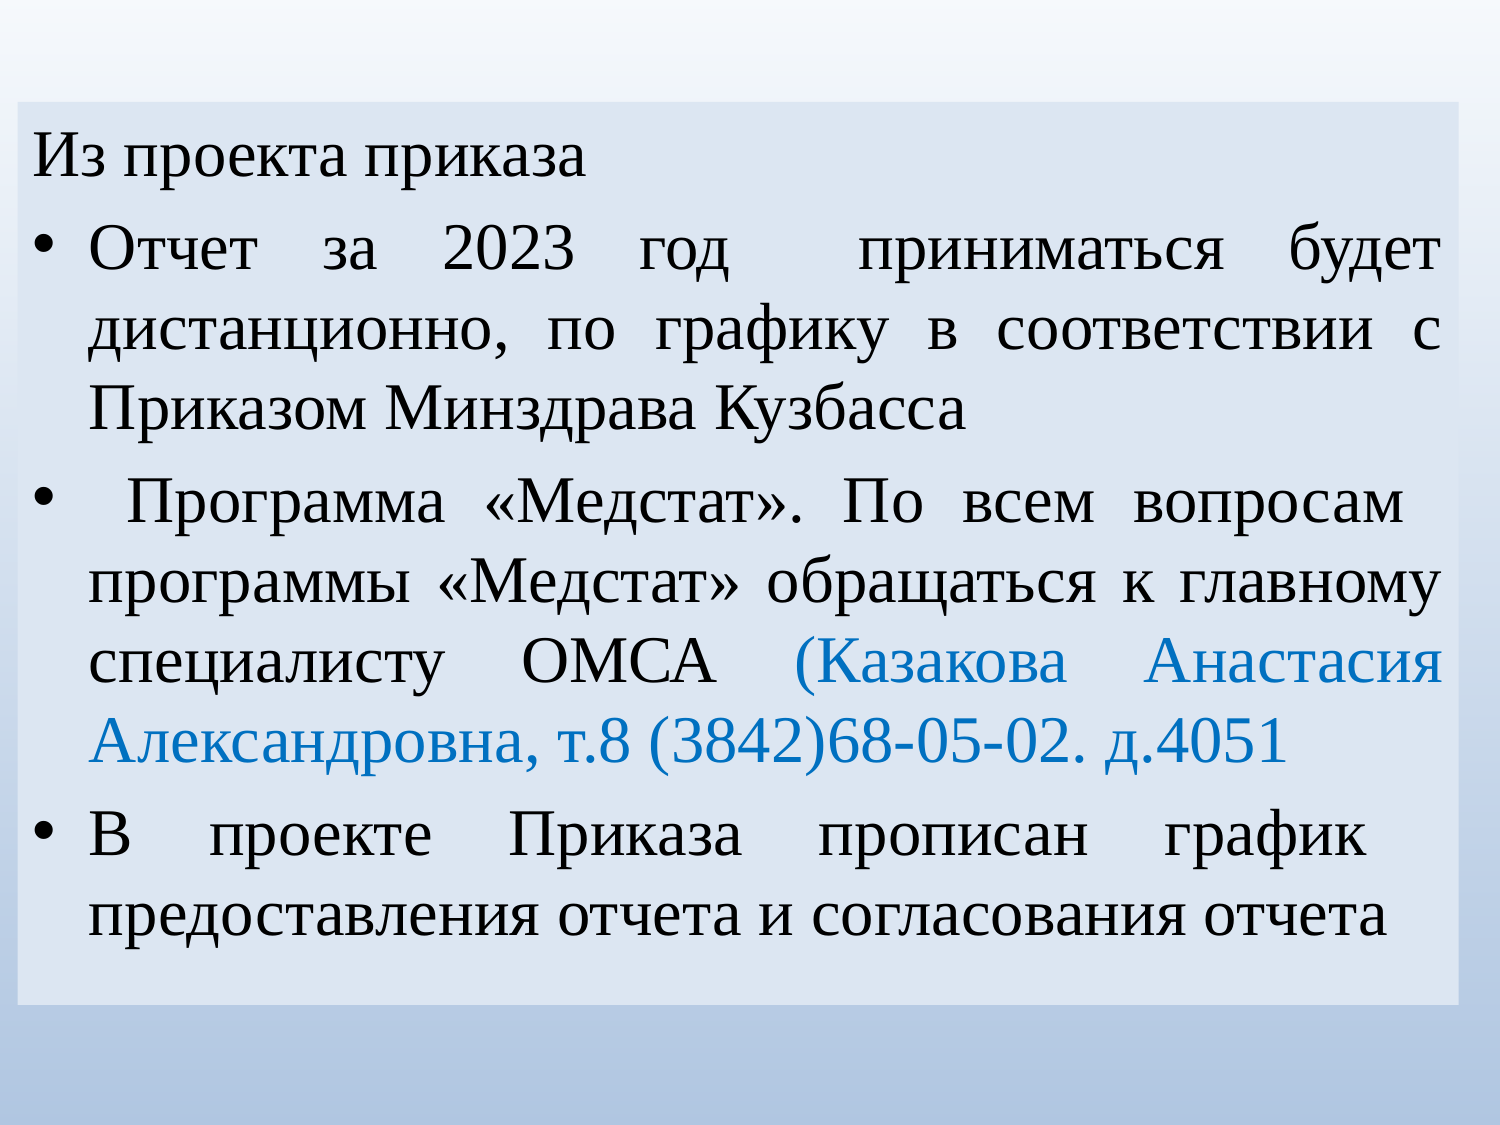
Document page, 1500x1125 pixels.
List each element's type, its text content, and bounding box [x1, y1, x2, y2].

list Из проекта приказа Отчет за 2023 год приниматься будет дистанционно, по графику в соответствии с Приказом Минздрава Кузбасса Программа «Медстат». По всем вопросам программы «Медстат» обращаться к главному специалисту ОМСА (Казакова Анастасия Александровна, т.8 (3842)68-05-02. д.4051 В проекте Приказа прописан график предоставления отчета и согласования отчета [17, 101, 1459, 1006]
